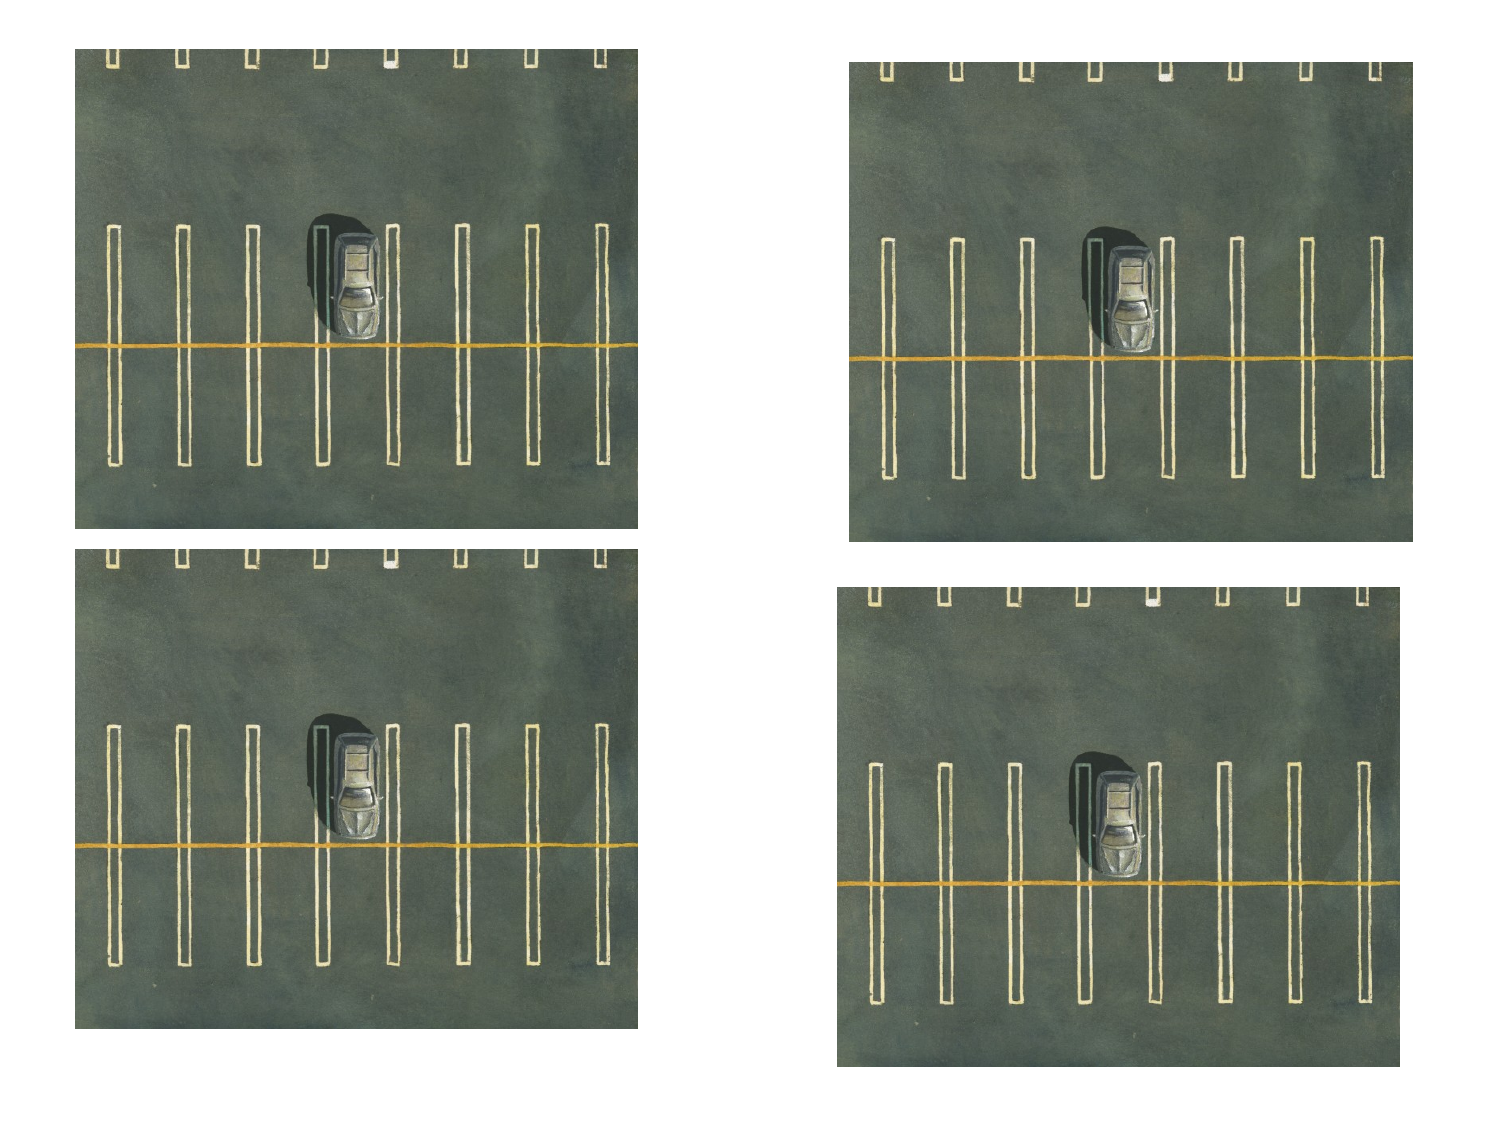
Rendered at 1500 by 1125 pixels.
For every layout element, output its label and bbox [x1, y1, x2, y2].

picture [849, 62, 1413, 542]
picture [837, 587, 1401, 1067]
picture [74, 549, 638, 1030]
picture [74, 49, 638, 530]
